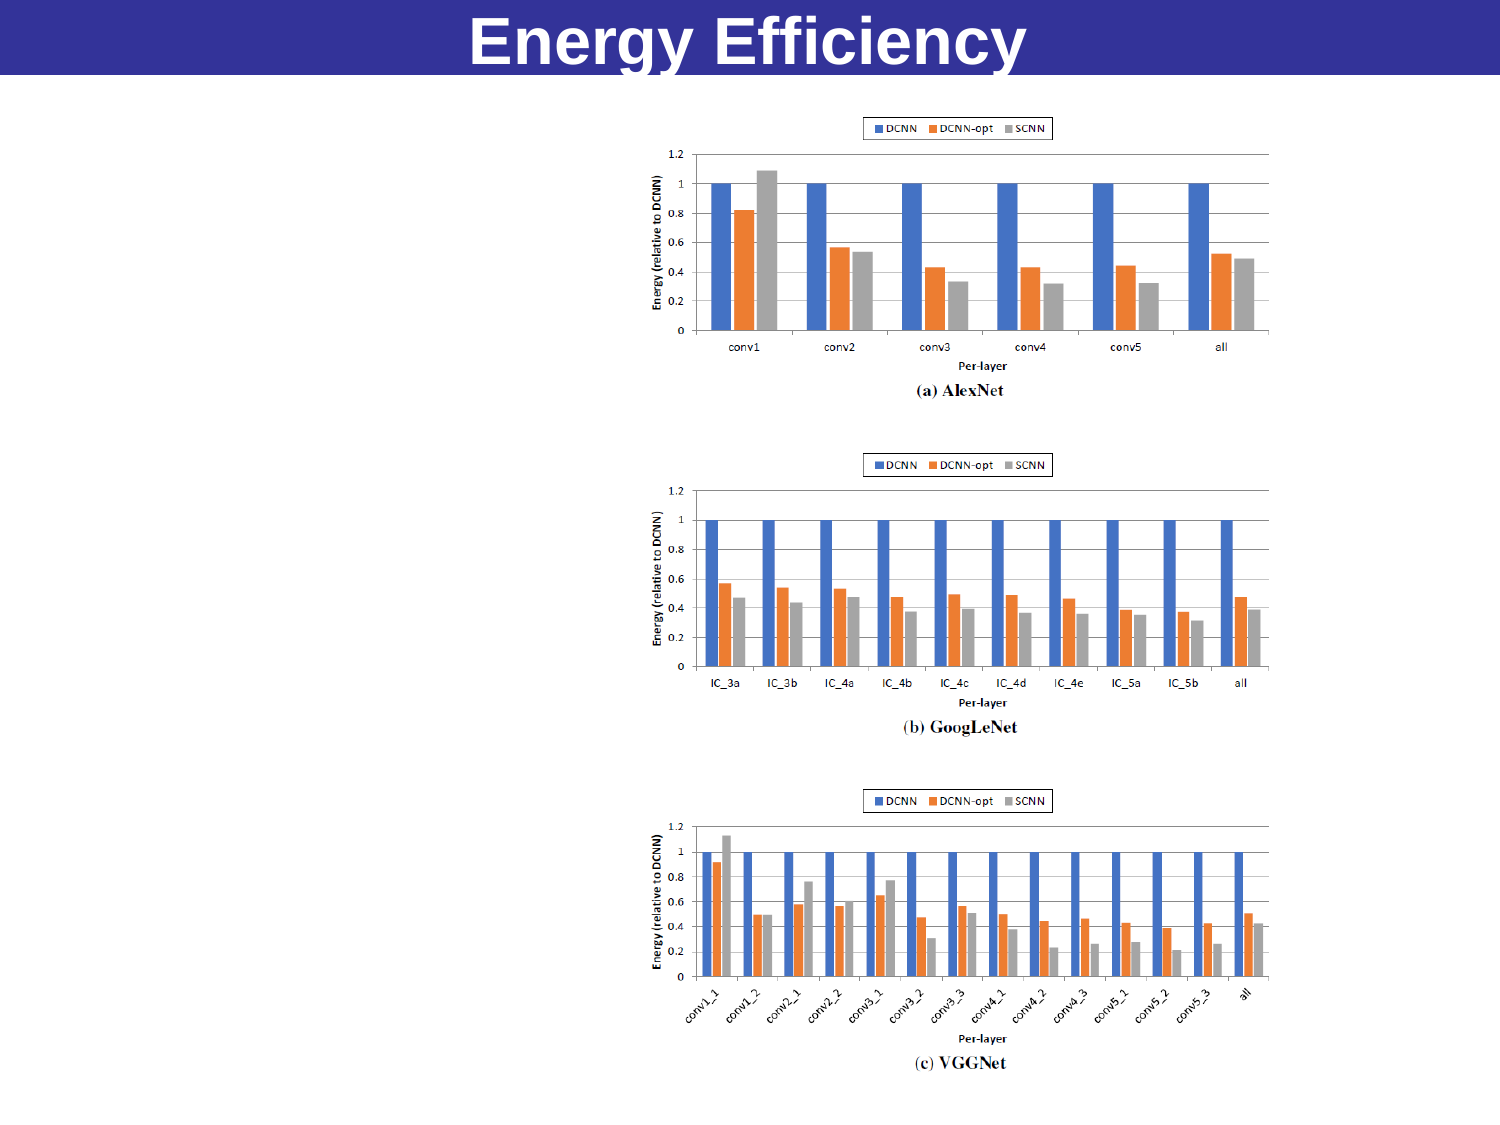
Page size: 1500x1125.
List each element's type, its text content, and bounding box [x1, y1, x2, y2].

picture [612, 102, 1301, 1093]
title Energy Efficiency [0, 0, 1500, 75]
